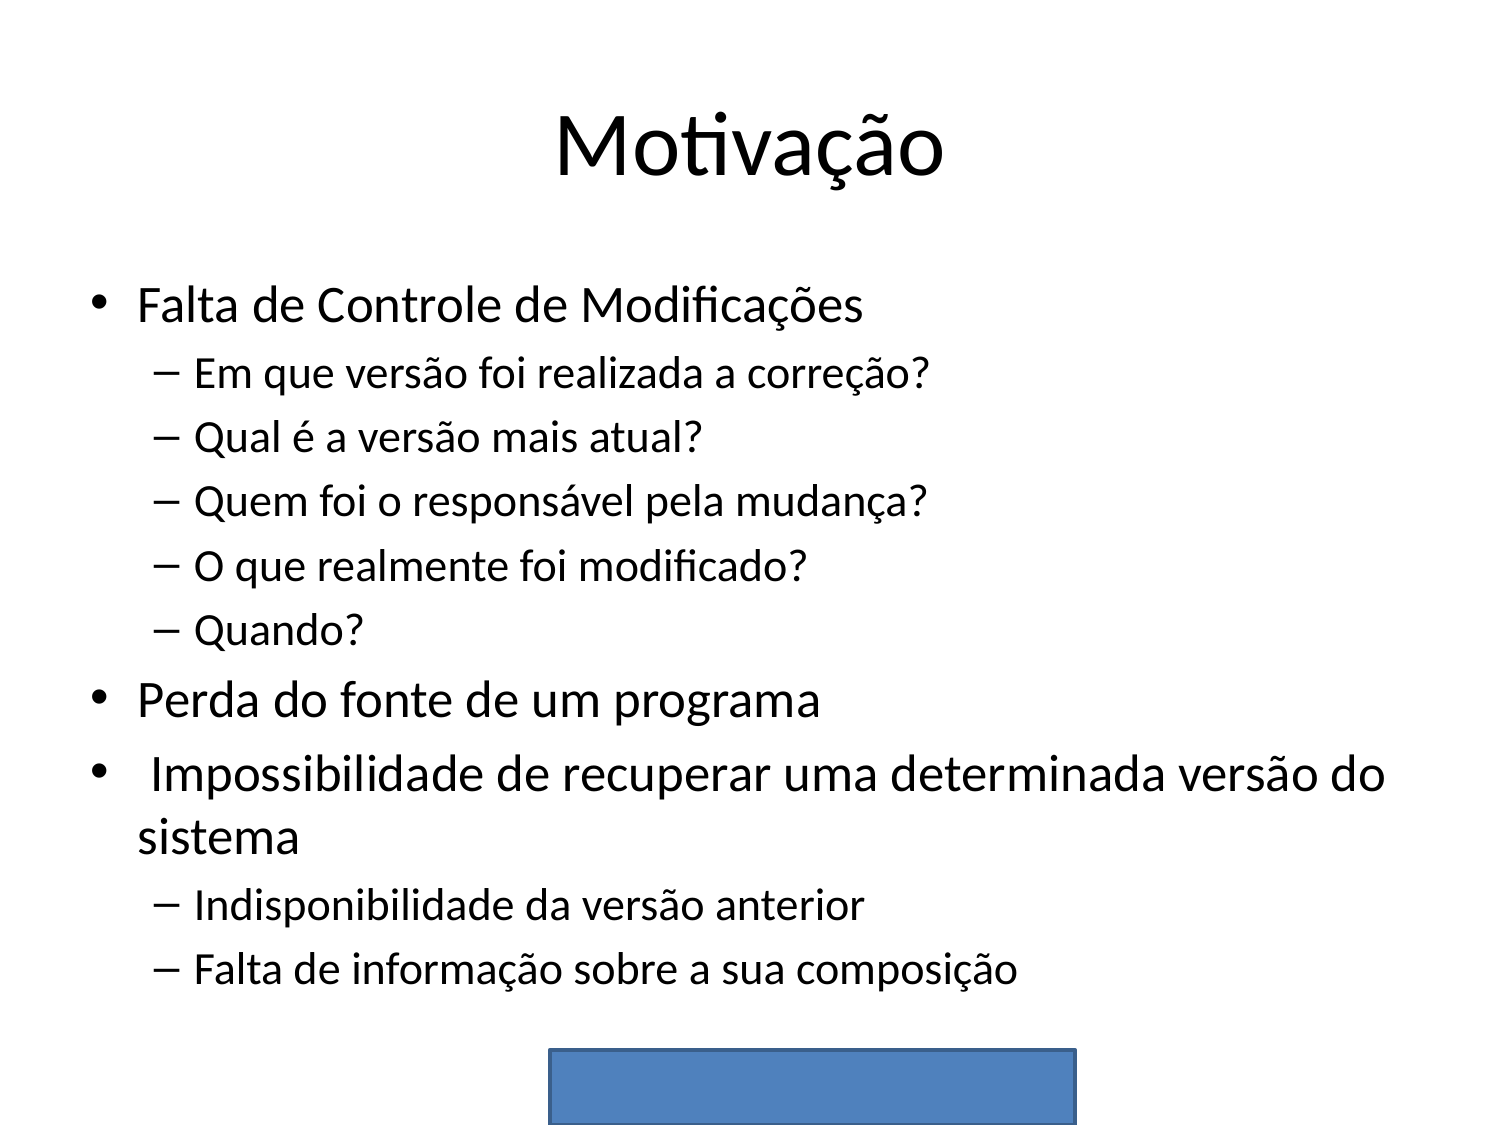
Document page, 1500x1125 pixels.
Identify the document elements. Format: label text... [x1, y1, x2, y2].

list Falta de Controle de Modificações Em que versão foi realizada a correção? Qual é a versão mais atual? Quem foi o responsável pela mudança? O que realmente foi modificado? Quando? Perda do fonte de um programa Impossibilidade de recuperar uma determinada versão do sistema Indisponibilidade da versão anterior Falta de informação sobre a sua composição [75, 262, 1425, 1005]
text_box [548, 1048, 1077, 1125]
title Motivação [75, 45, 1425, 233]
